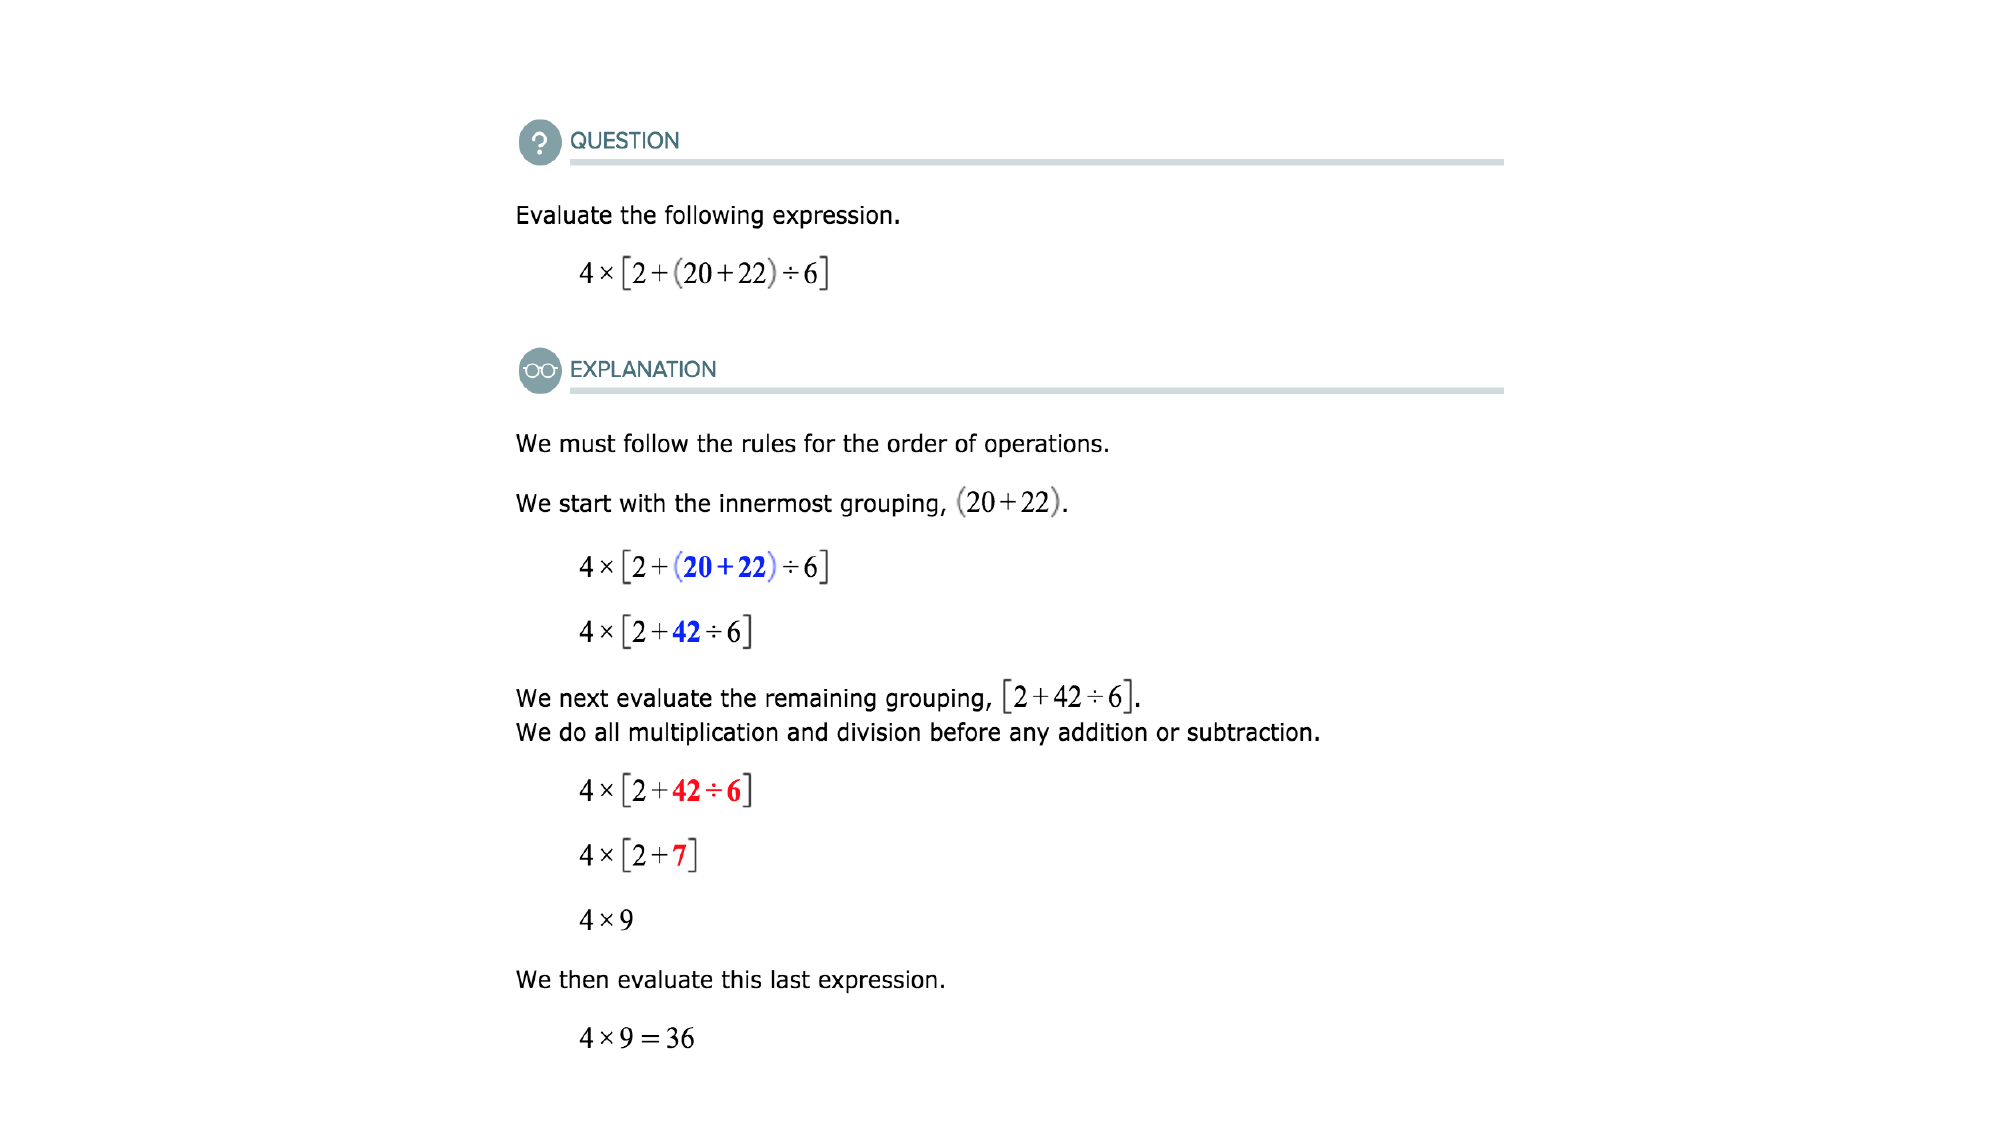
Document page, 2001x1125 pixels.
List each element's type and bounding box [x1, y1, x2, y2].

list [137, 61, 1863, 1075]
